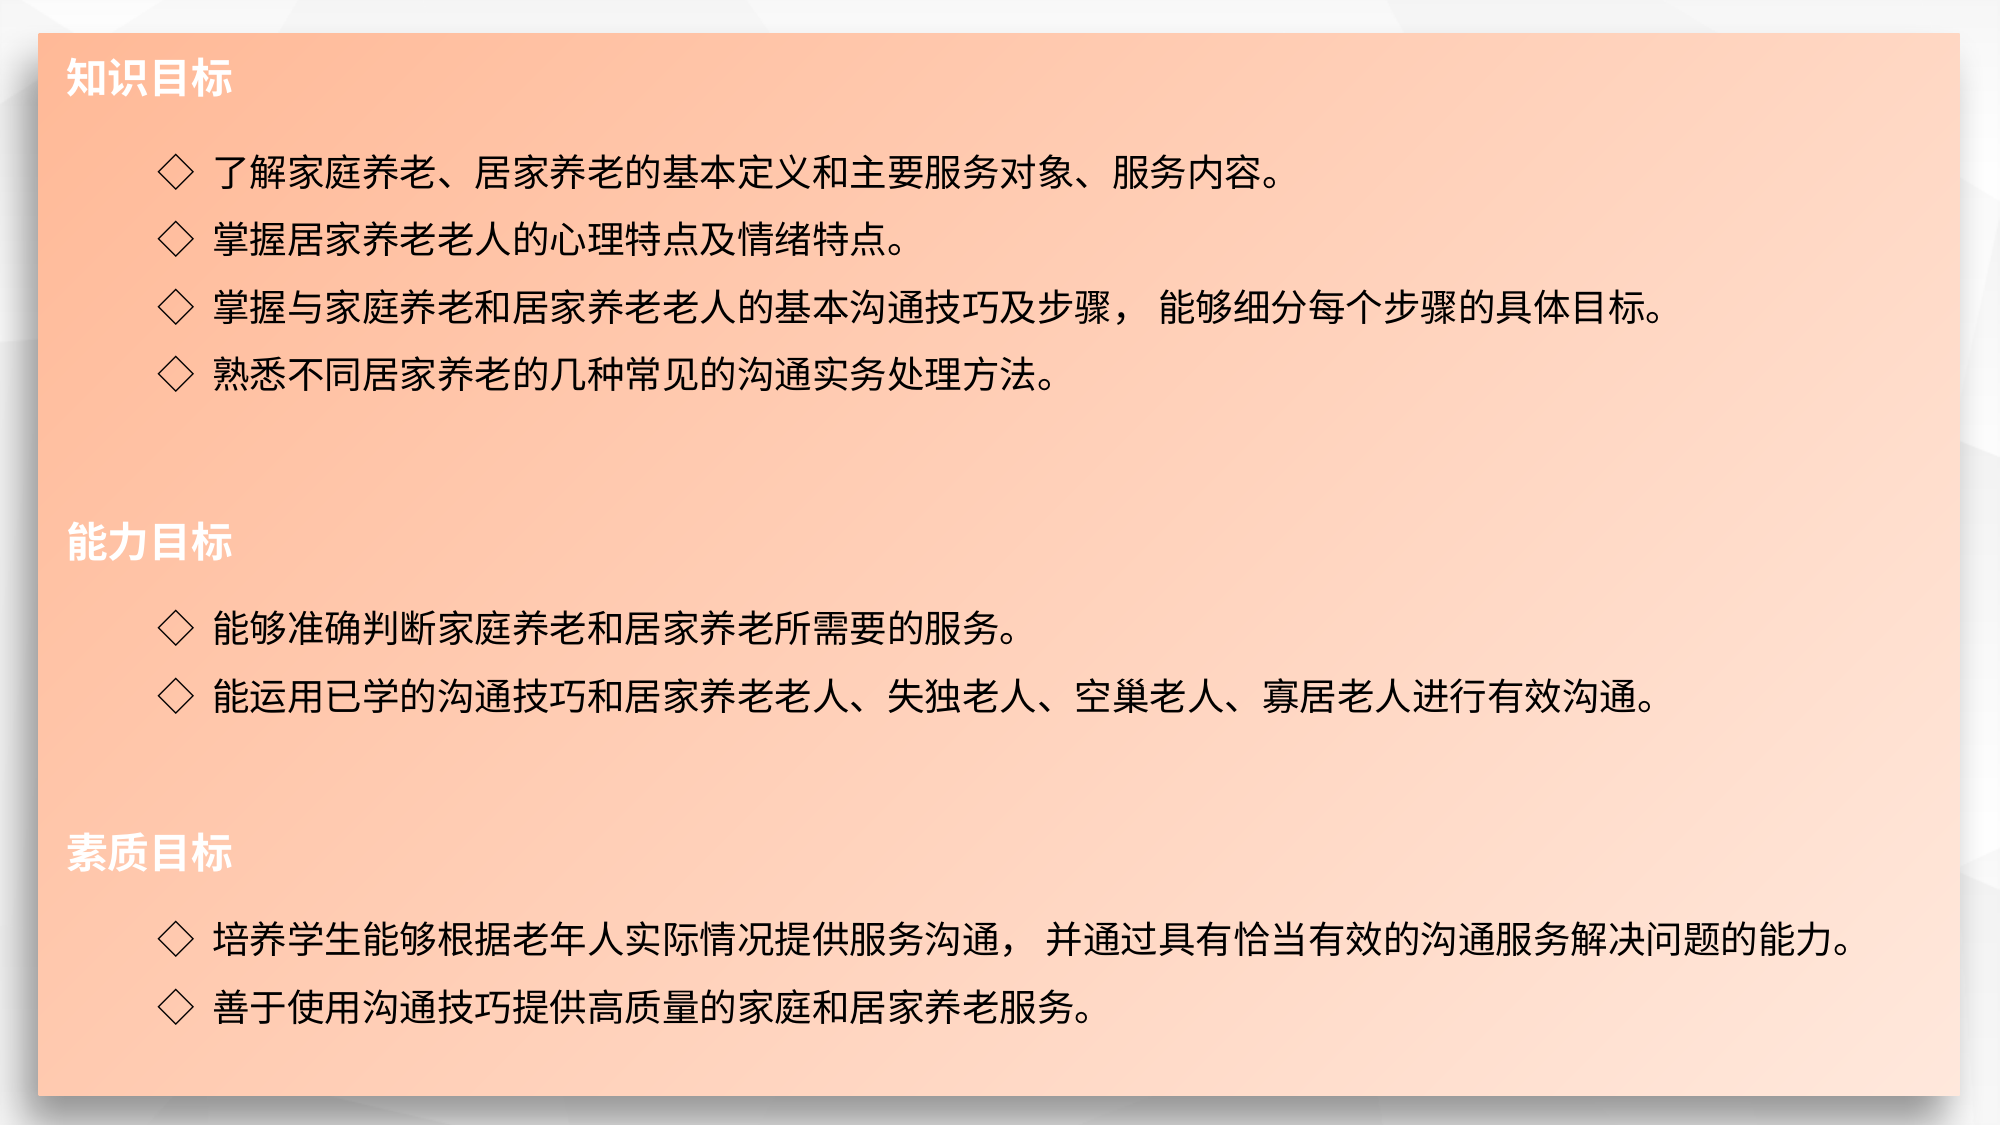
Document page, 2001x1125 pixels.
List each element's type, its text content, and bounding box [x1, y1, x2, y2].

text_box 能力目标 [51, 508, 462, 573]
text_box ◇ 培养学生能够根据老年人实际情况提供服务沟通， 并通过具有恰当有效的沟通服务解决问题的能力。 ◇ 善于使用沟通技巧提供高质量的家庭和居家养老服务。 [142, 886, 1936, 1037]
text_box 素质目标 [51, 819, 462, 885]
text_box 知识目标 [51, 44, 462, 110]
picture [0, 0, 2000, 1125]
text_box ◇ 了解家庭养老、居家养老的基本定义和主要服务对象、服务内容。 ◇ 掌握居家养老老人的心理特点及情绪特点。 ◇ 掌握与家庭养老和居家养老老人的基本沟通技巧及步骤， 能够细分每个步骤的具体目标。 ◇ 熟悉不同居家养老的几种常见的沟通实务处理方法。 [142, 118, 1936, 404]
text_box [38, 33, 1960, 1096]
text_box ◇ 能够准确判断家庭养老和居家养老所需要的服务。 ◇ 能运用已学的沟通技巧和居家养老老人、失独老人、空巢老人、寡居老人进行有效沟通。 [142, 575, 1936, 725]
